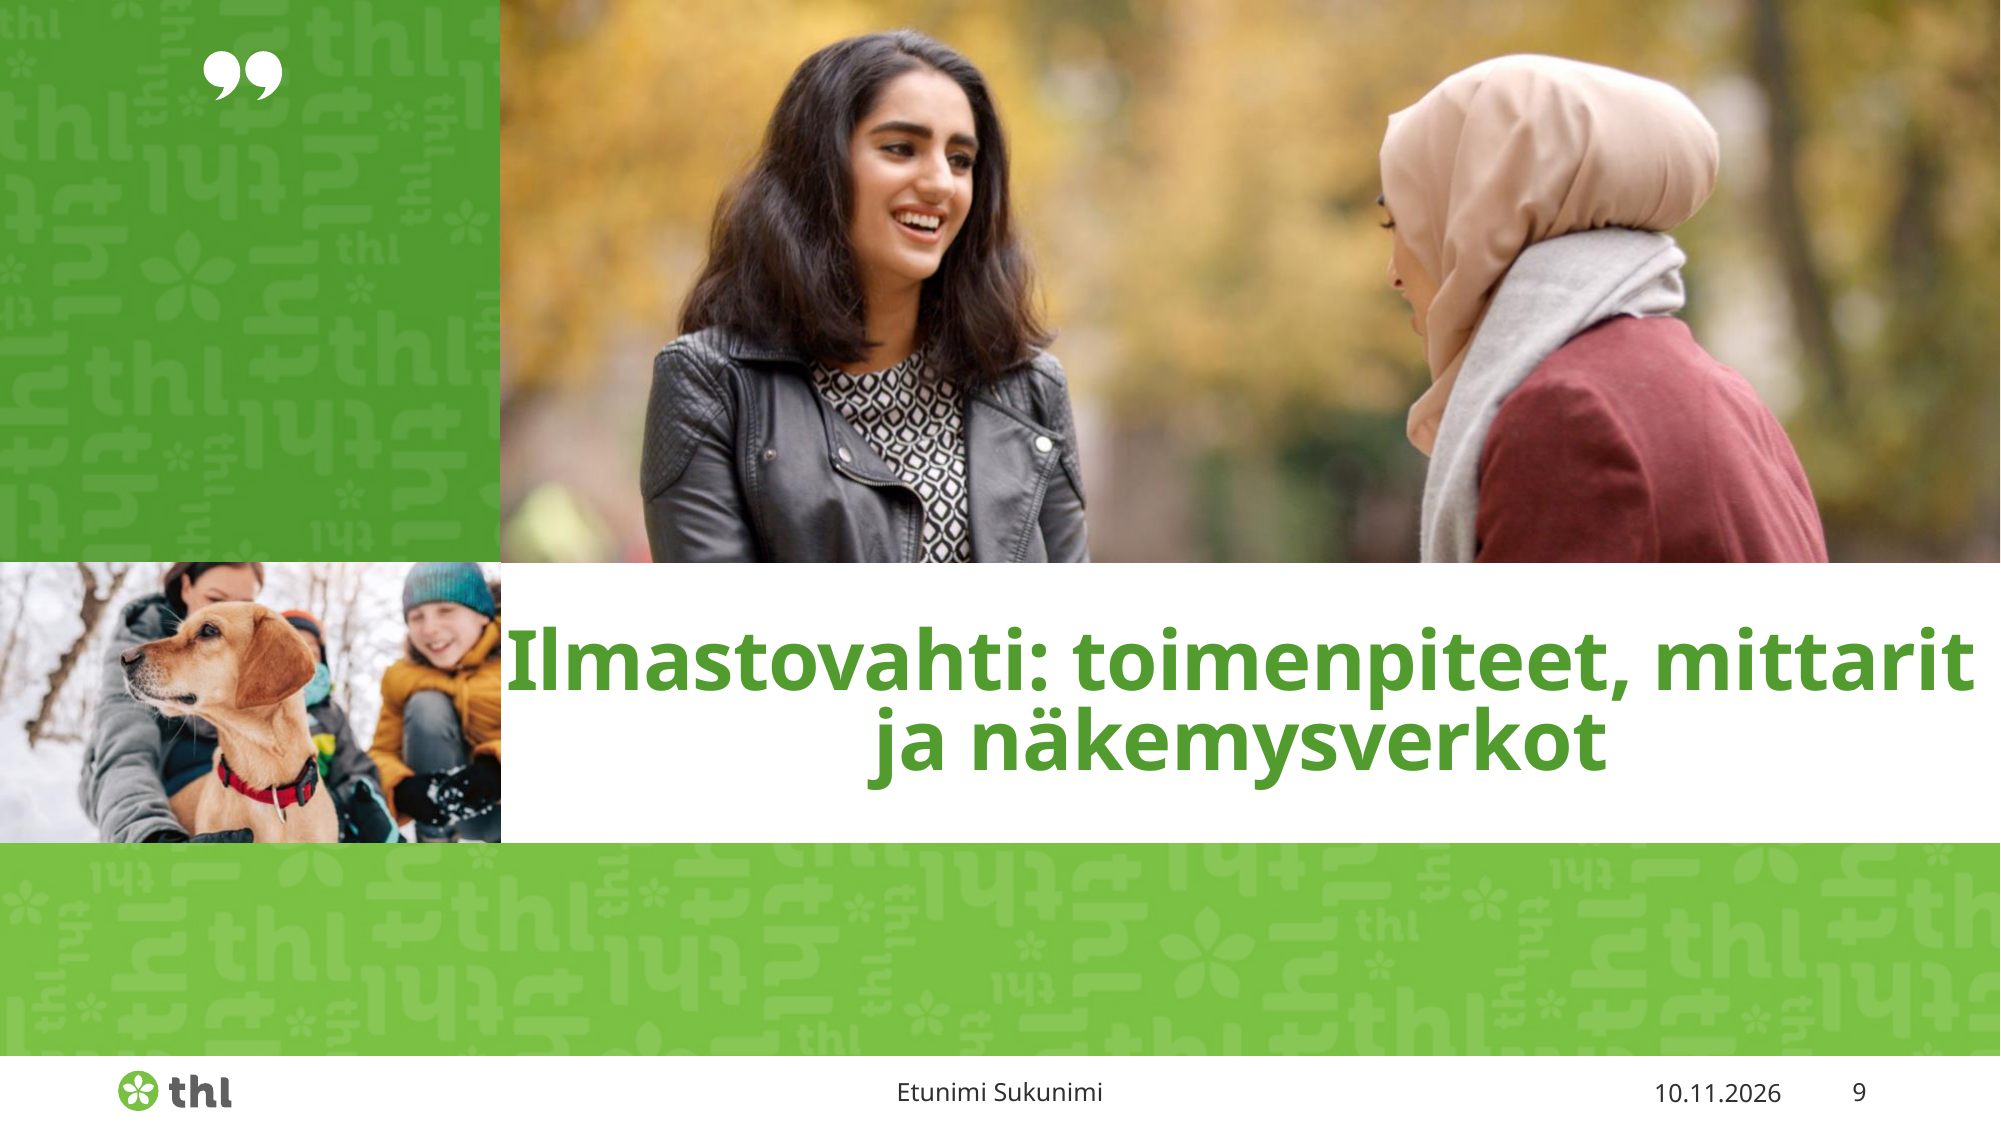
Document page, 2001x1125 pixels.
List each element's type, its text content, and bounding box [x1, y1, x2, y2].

picture [0, 0, 2001, 1056]
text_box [203, 51, 286, 101]
title Ilmastovahti: toimenpiteet, mittarit ja näkemysverkot [498, 587, 1997, 825]
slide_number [1619, 1063, 1797, 1125]
slide_number 9 [1797, 1063, 1882, 1124]
footer Etunimi Sukunimi [429, 1063, 1571, 1124]
